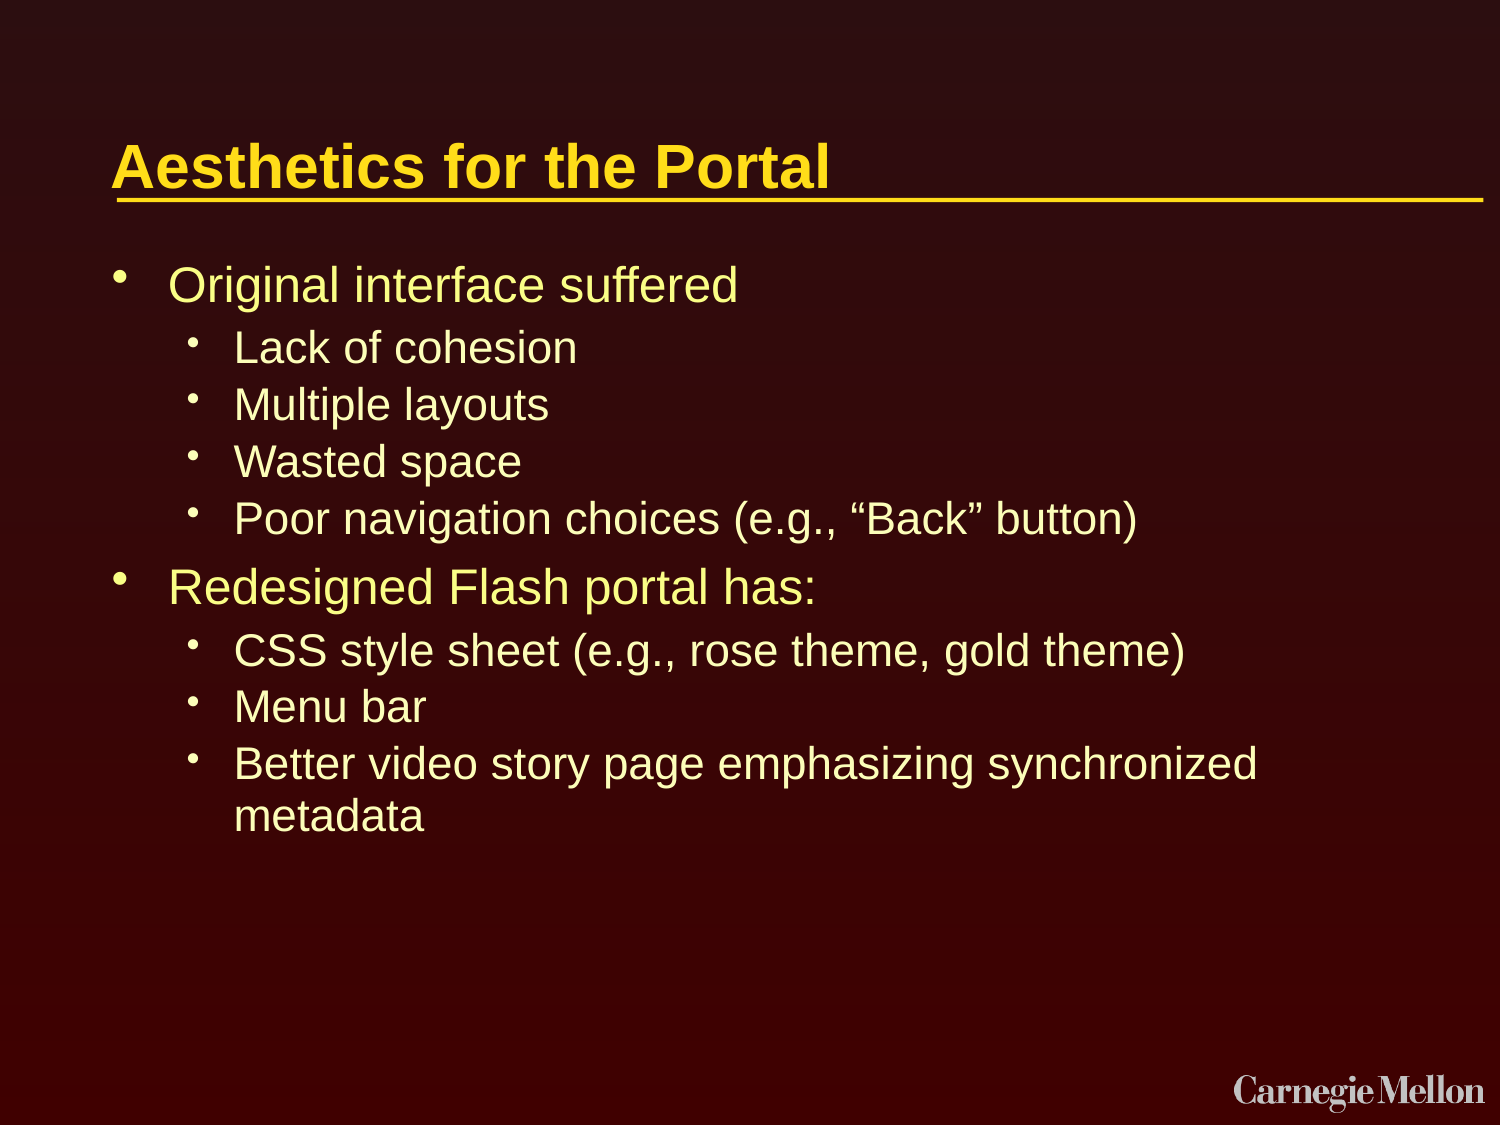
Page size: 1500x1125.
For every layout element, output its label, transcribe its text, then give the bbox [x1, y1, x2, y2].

list Original interface suffered Lack of cohesion Multiple layouts Wasted space Poor navigation choices (e.g., “Back” button) Redesigned Flash portal has: CSS style sheet (e.g., rose theme, gold theme) Menu bar Better video story page emphasizing synchronized metadata [96, 244, 1423, 1034]
title Aesthetics for the Portal [95, 68, 1372, 258]
picture [1234, 1074, 1485, 1113]
